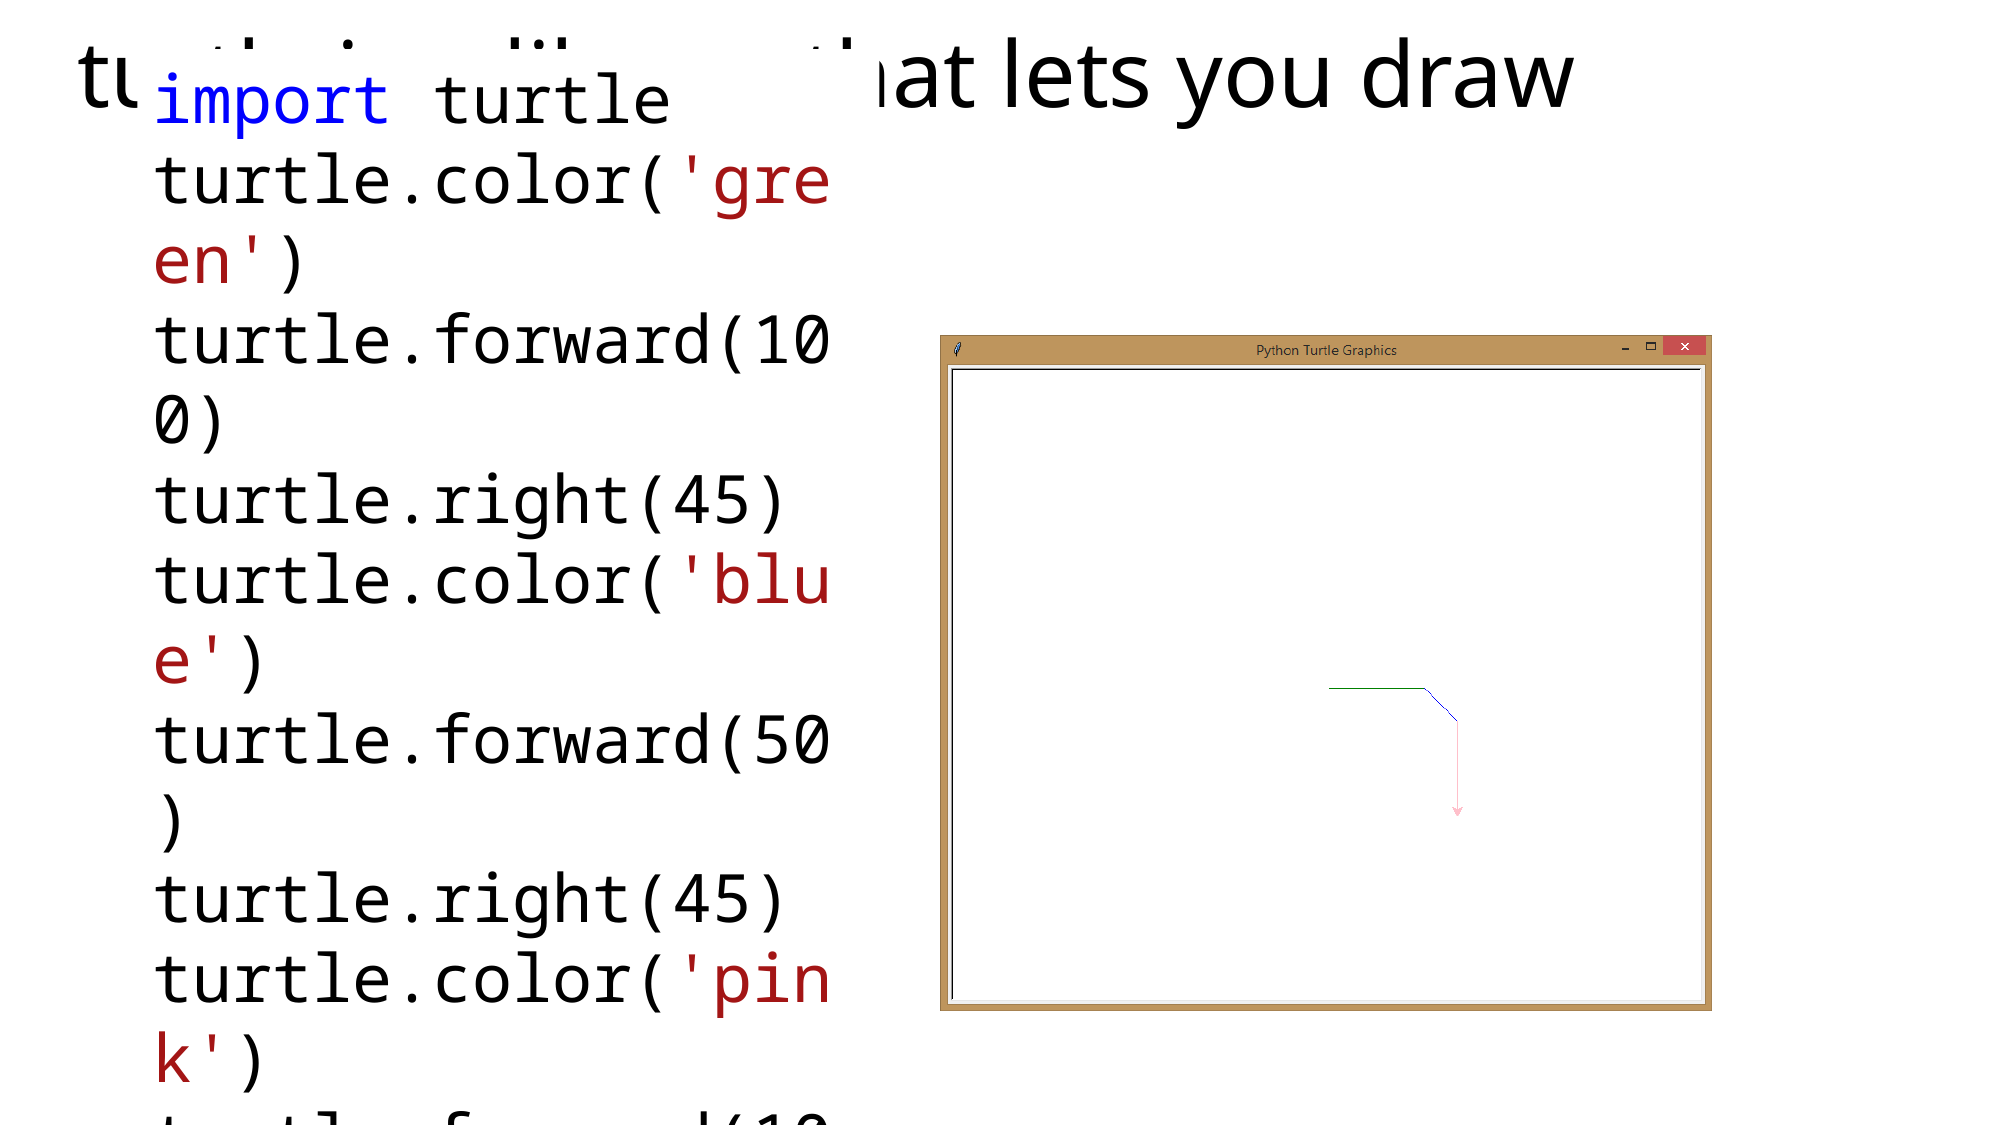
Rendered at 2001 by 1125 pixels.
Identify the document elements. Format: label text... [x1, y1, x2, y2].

list import turtle turtle.color('green') turtle.forward(100) turtle.right(45) turtle.color('blue') turtle.forward(50) turtle.right(45) turtle.color('pink') turtle.forward(100) [137, 49, 880, 1125]
picture [940, 335, 1712, 1011]
title turtle is a library that lets you draw [62, 29, 1953, 205]
